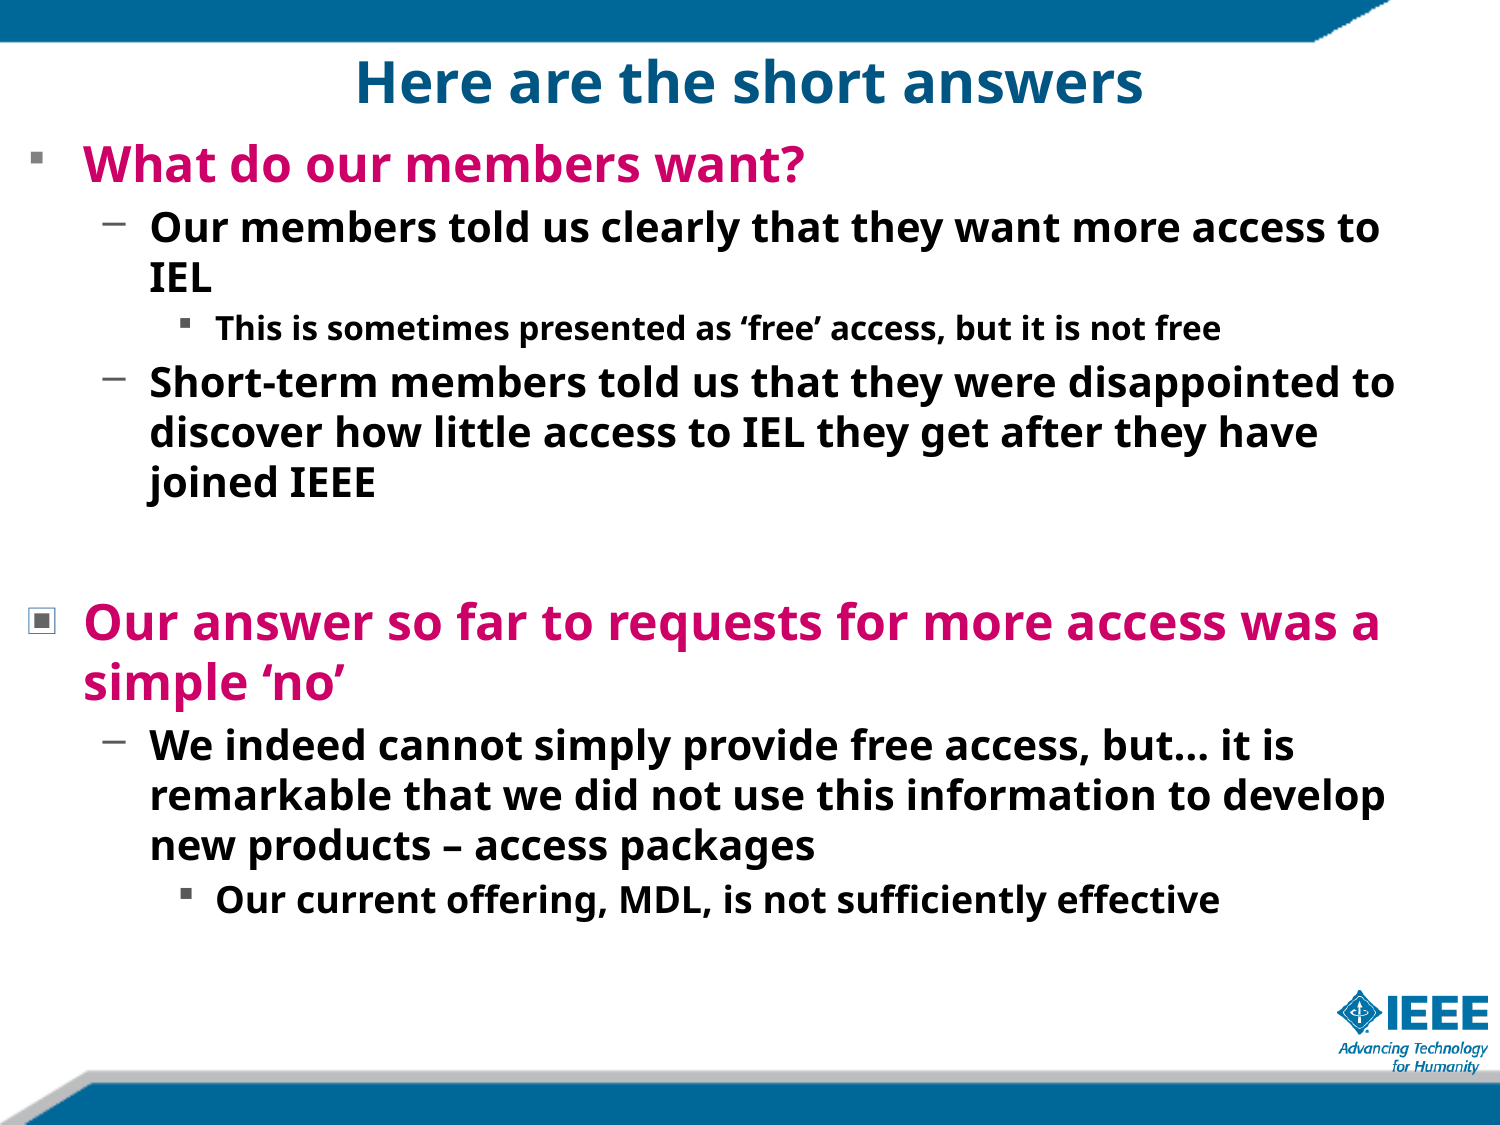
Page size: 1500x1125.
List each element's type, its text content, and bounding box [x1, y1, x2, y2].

list What do our members want? Our members told us clearly that they want more access to IEL This is sometimes presented as ‘free’ access, but it is not free Short-term members told us that they were disappointed to discover how little access to IEL they get after they have joined IEEE Our answer so far to requests for more access was a simple ‘no’ We indeed cannot simply provide free access, but… it is remarkable that we did not use this information to develop new products – access packages Our current offering, MDL, is not sufficiently effective [12, 124, 1413, 1026]
title Here are the short answers [112, 37, 1388, 124]
picture [27, 606, 57, 635]
picture [0, 0, 1500, 1125]
